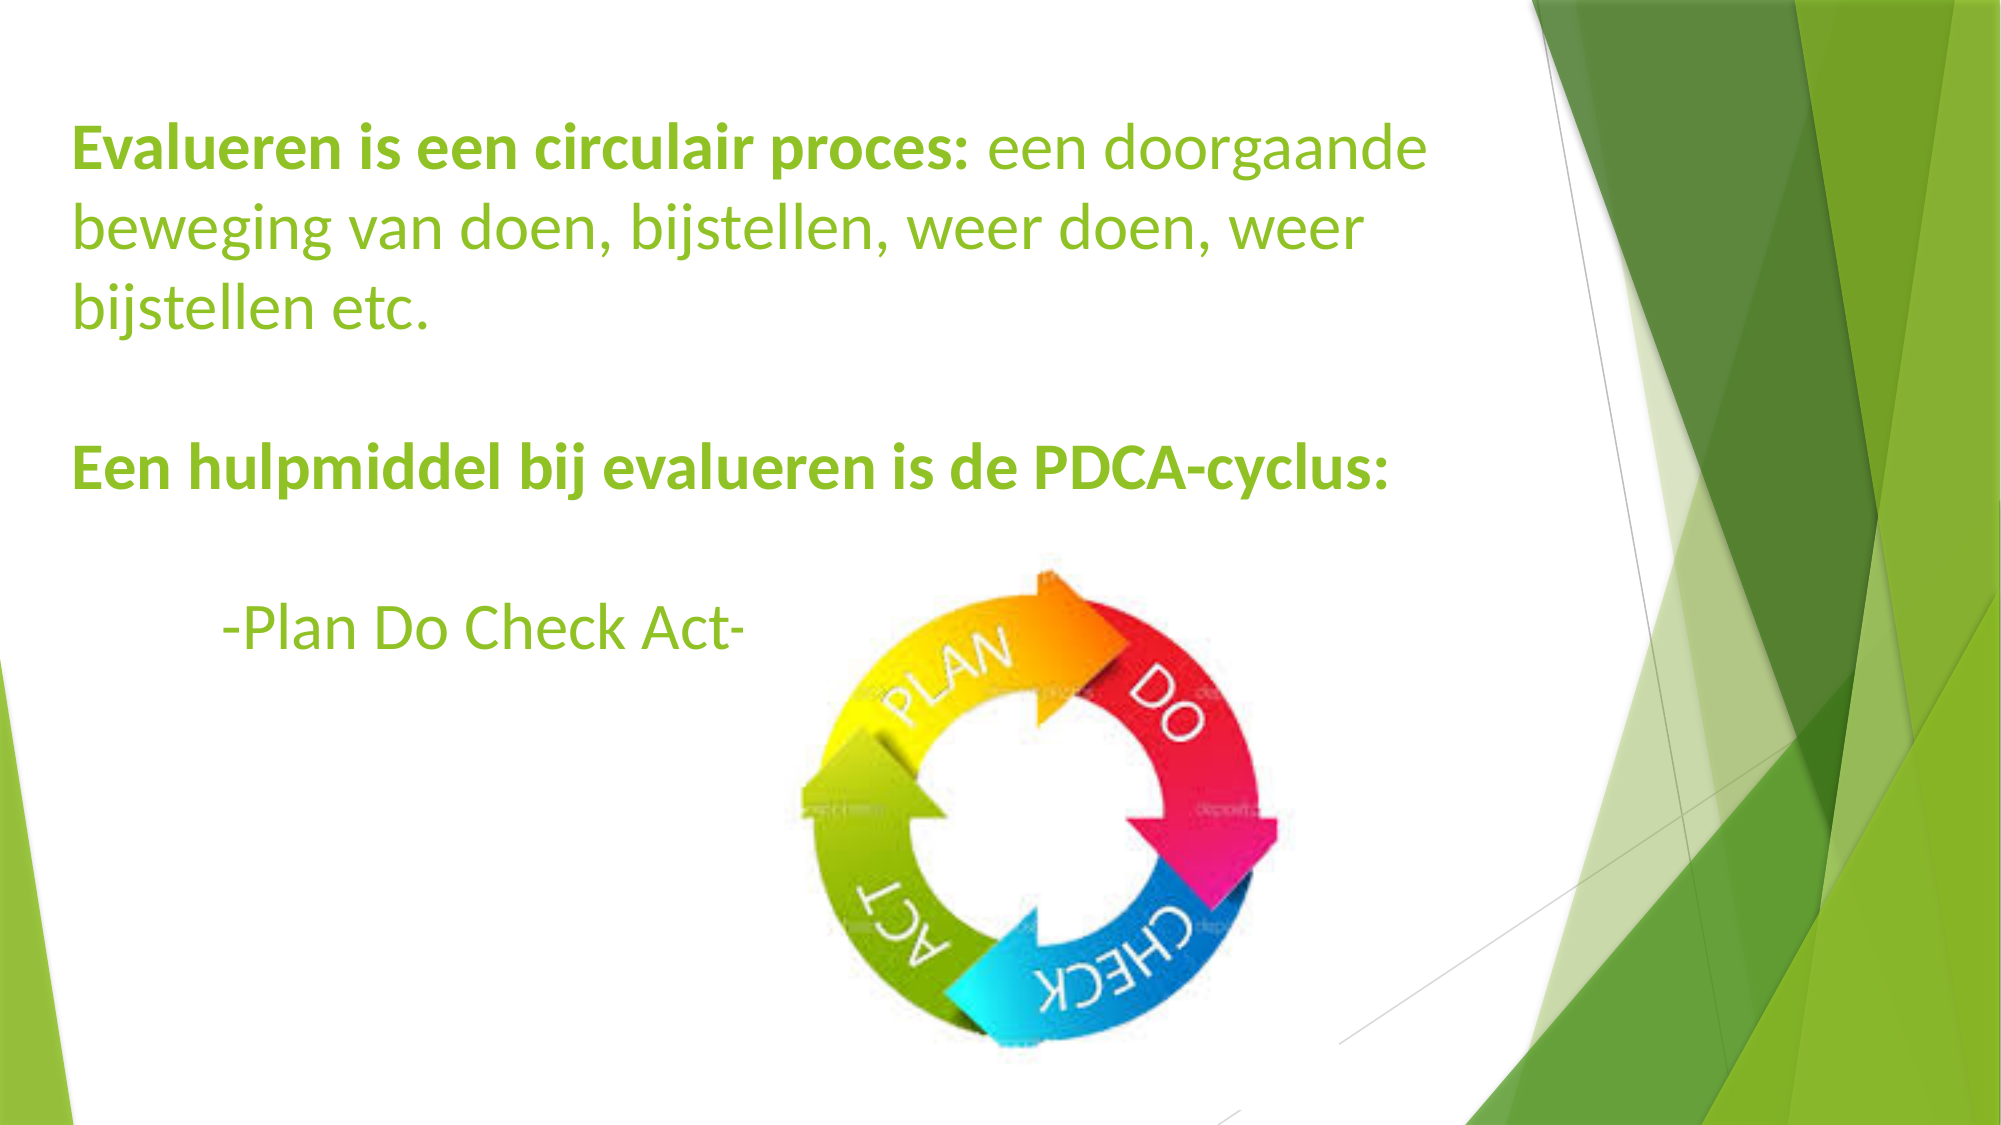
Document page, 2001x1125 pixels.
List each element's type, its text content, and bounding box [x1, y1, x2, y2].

picture [742, 511, 1339, 1110]
text_box Evalueren is een circulair proces: een doorgaande beweging van doen, bijstellen, weer doen, weer bijstellen etc. Een hulpmiddel bij evalueren is de PDCA-cyclus: -Plan Do Check Act- [56, 15, 1547, 990]
